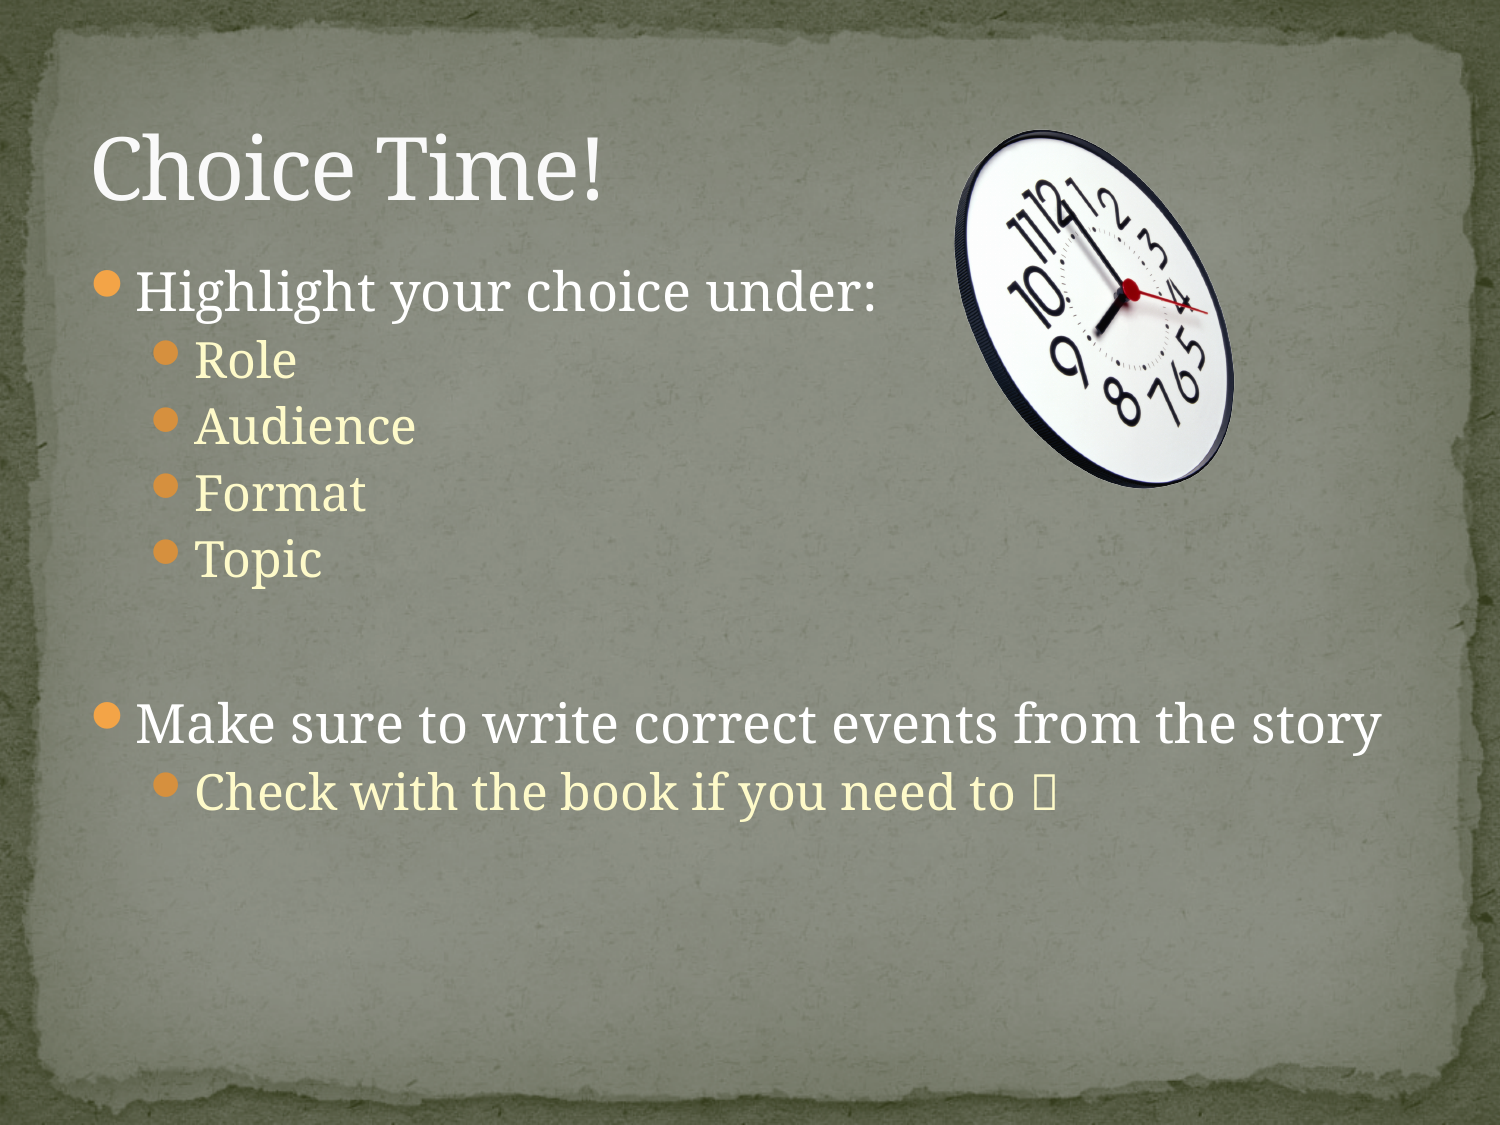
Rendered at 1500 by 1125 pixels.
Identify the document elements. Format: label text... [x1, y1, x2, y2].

list Highlight your choice under: Role Audience Format Topic Make sure to write correct events from the story Check with the book if you need to  [75, 249, 1425, 1000]
title Choice Time! [74, 24, 1425, 225]
picture [950, 124, 1238, 494]
